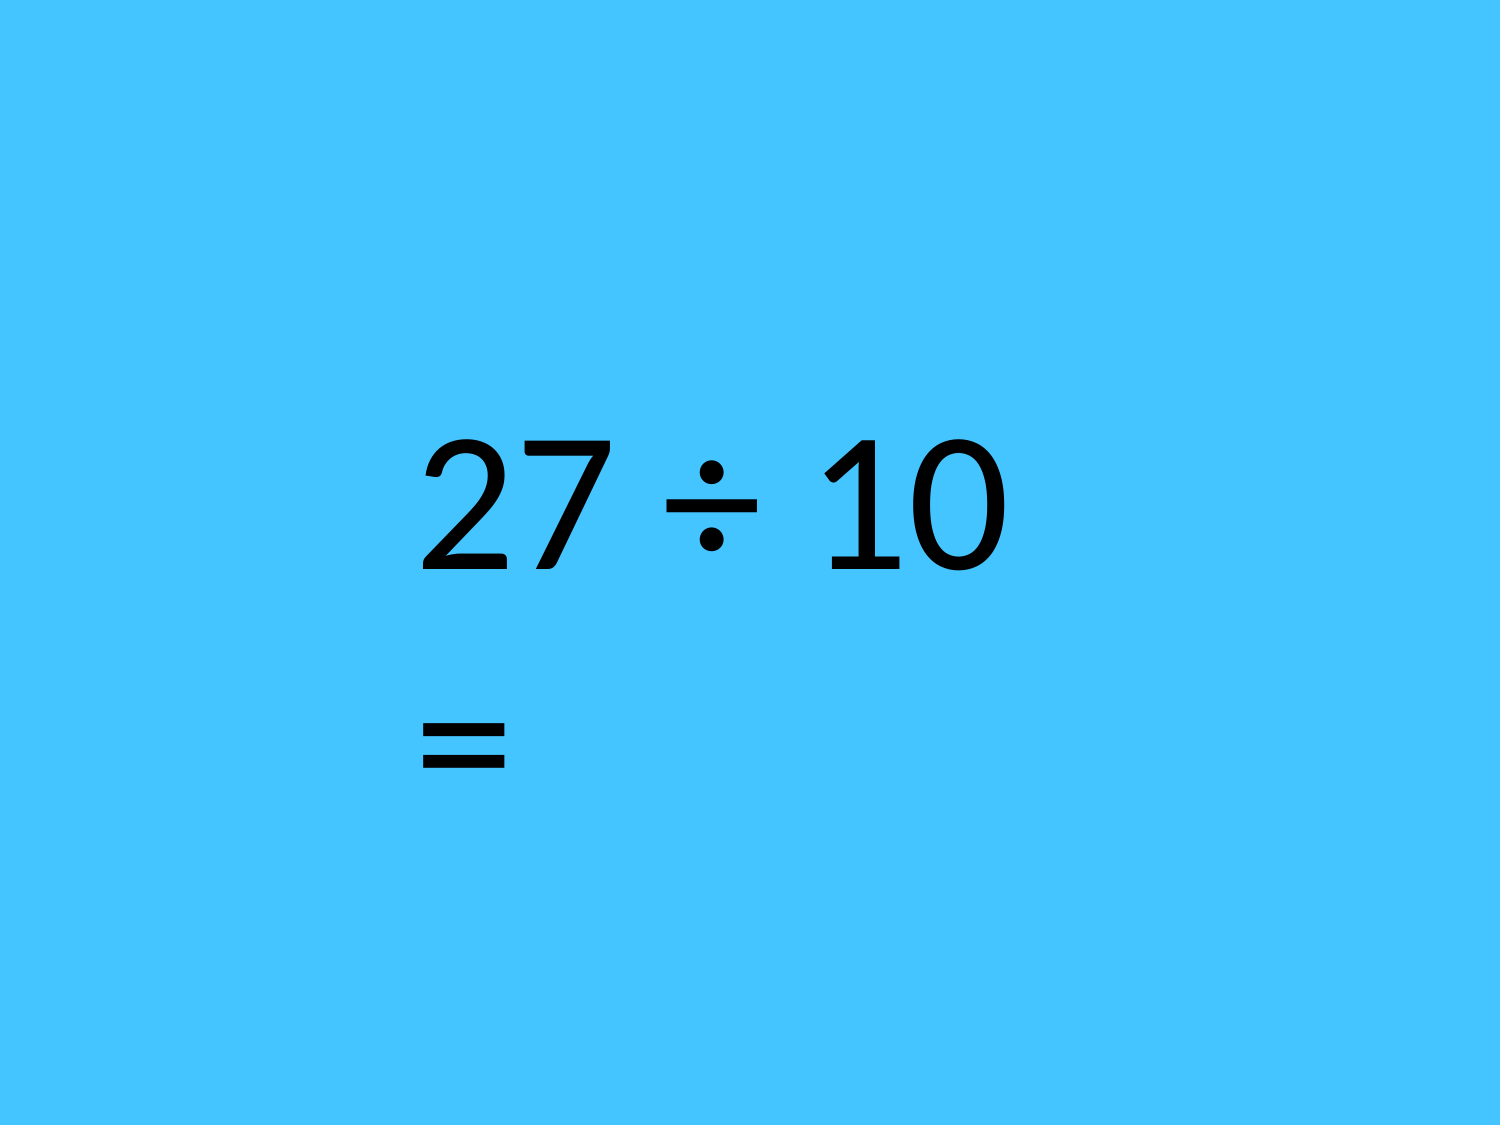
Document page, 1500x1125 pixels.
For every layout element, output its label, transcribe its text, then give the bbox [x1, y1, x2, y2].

text_box 27 ÷ 10 = [399, 362, 1138, 858]
